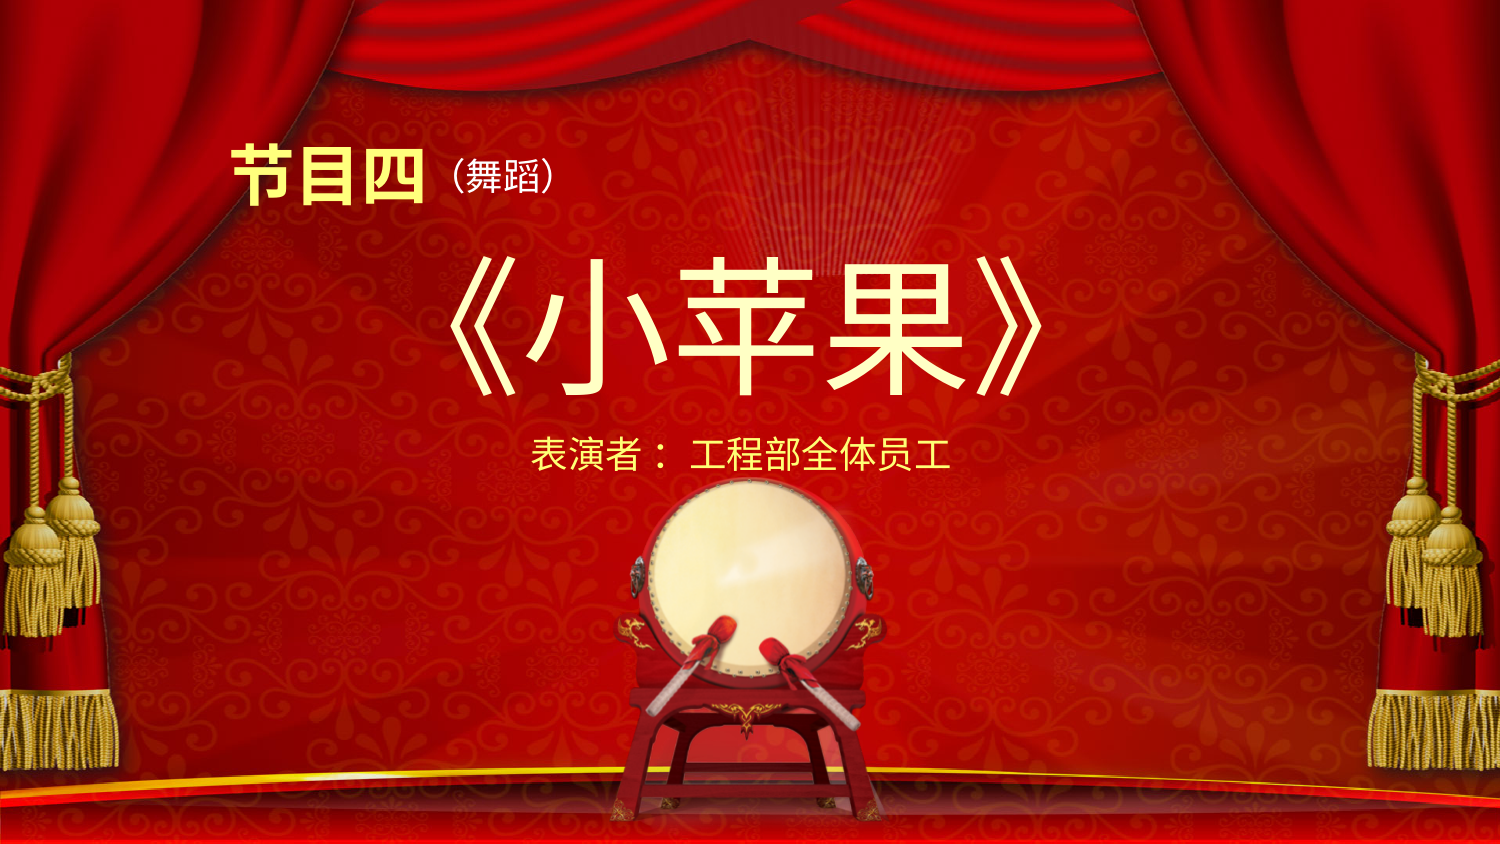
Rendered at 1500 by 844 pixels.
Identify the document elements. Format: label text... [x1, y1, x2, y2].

text_box 表演者 ：工程部全体员工 [392, 423, 1091, 484]
text_box 《小苹果》 [197, 225, 1297, 421]
picture [0, 0, 1500, 844]
text_box （舞蹈） [413, 145, 594, 206]
text_box 节目四 [213, 126, 632, 222]
